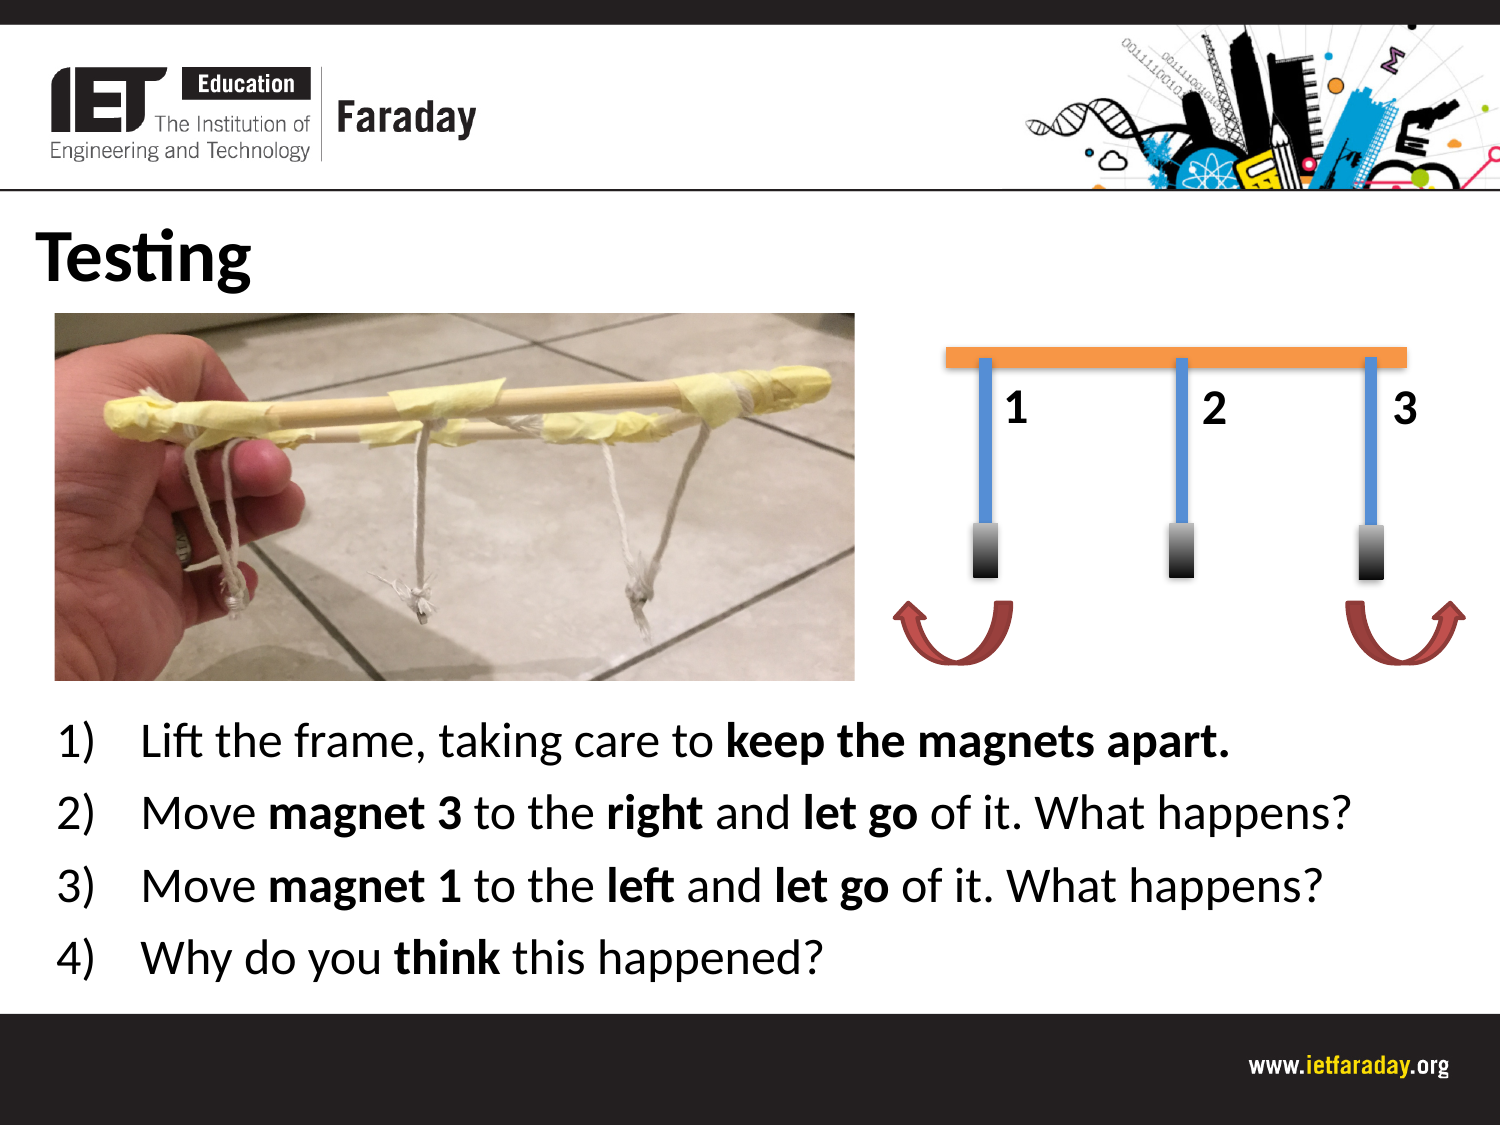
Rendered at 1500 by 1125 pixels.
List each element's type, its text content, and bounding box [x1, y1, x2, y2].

text_box Lift the frame, taking care to keep the magnets apart. Move magnet 3 to the right and let go of it. What happens? Move magnet 1 to the left and let go of it. What happens? Why do you think this happened? [41, 699, 1415, 993]
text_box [892, 357, 1466, 664]
text_box Testing [20, 198, 1459, 304]
picture [0, 0, 1500, 1125]
